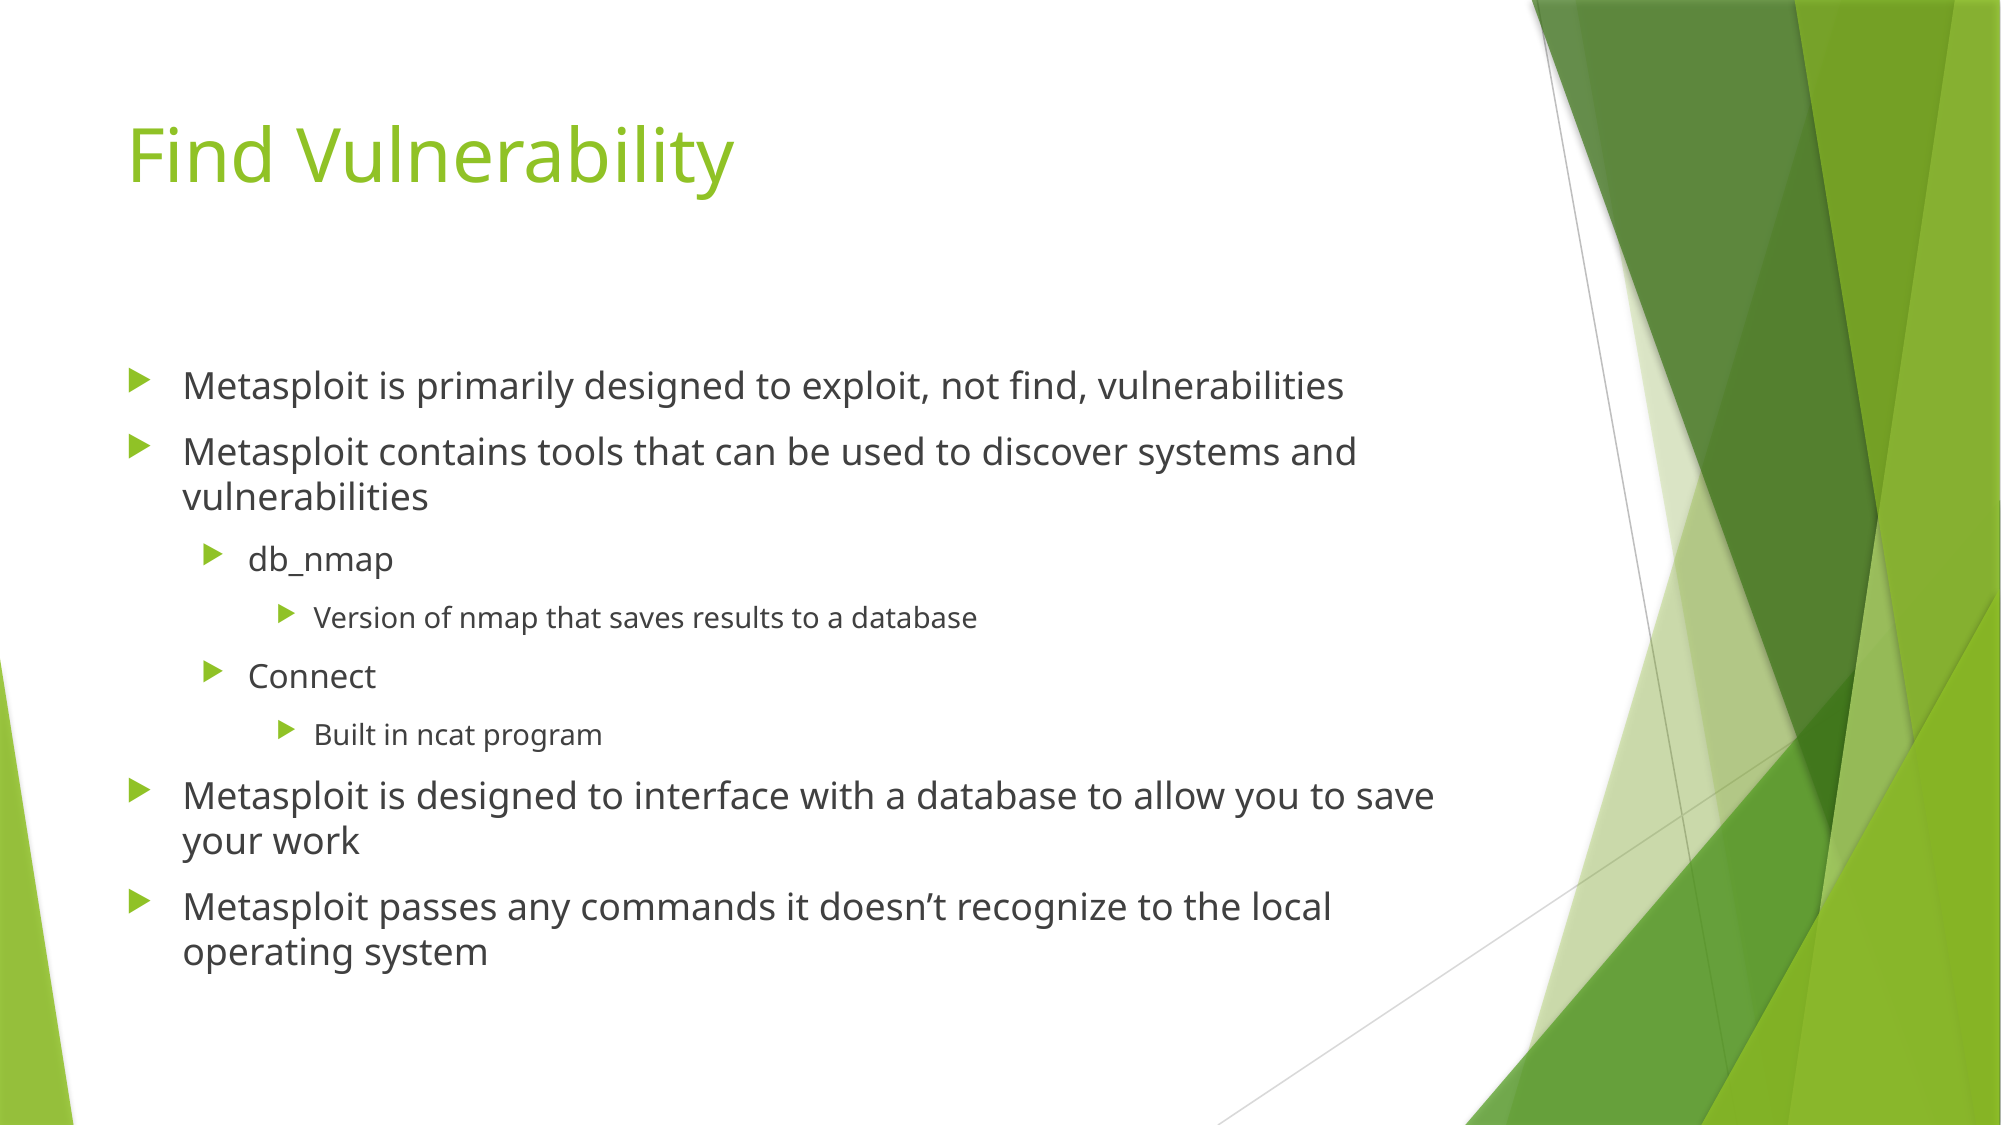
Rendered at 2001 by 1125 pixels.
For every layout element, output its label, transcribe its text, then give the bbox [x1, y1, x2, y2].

title Find Vulnerability [111, 99, 1522, 317]
list Metasploit is primarily designed to exploit, not find, vulnerabilities Metasploit contains tools that can be used to discover systems and vulnerabilities db_nmap Version of nmap that saves results to a database Connect Built in ncat program Metasploit is designed to interface with a database to allow you to save your work Metasploit passes any commands it doesn’t recognize to the local operating system [111, 354, 1522, 992]
